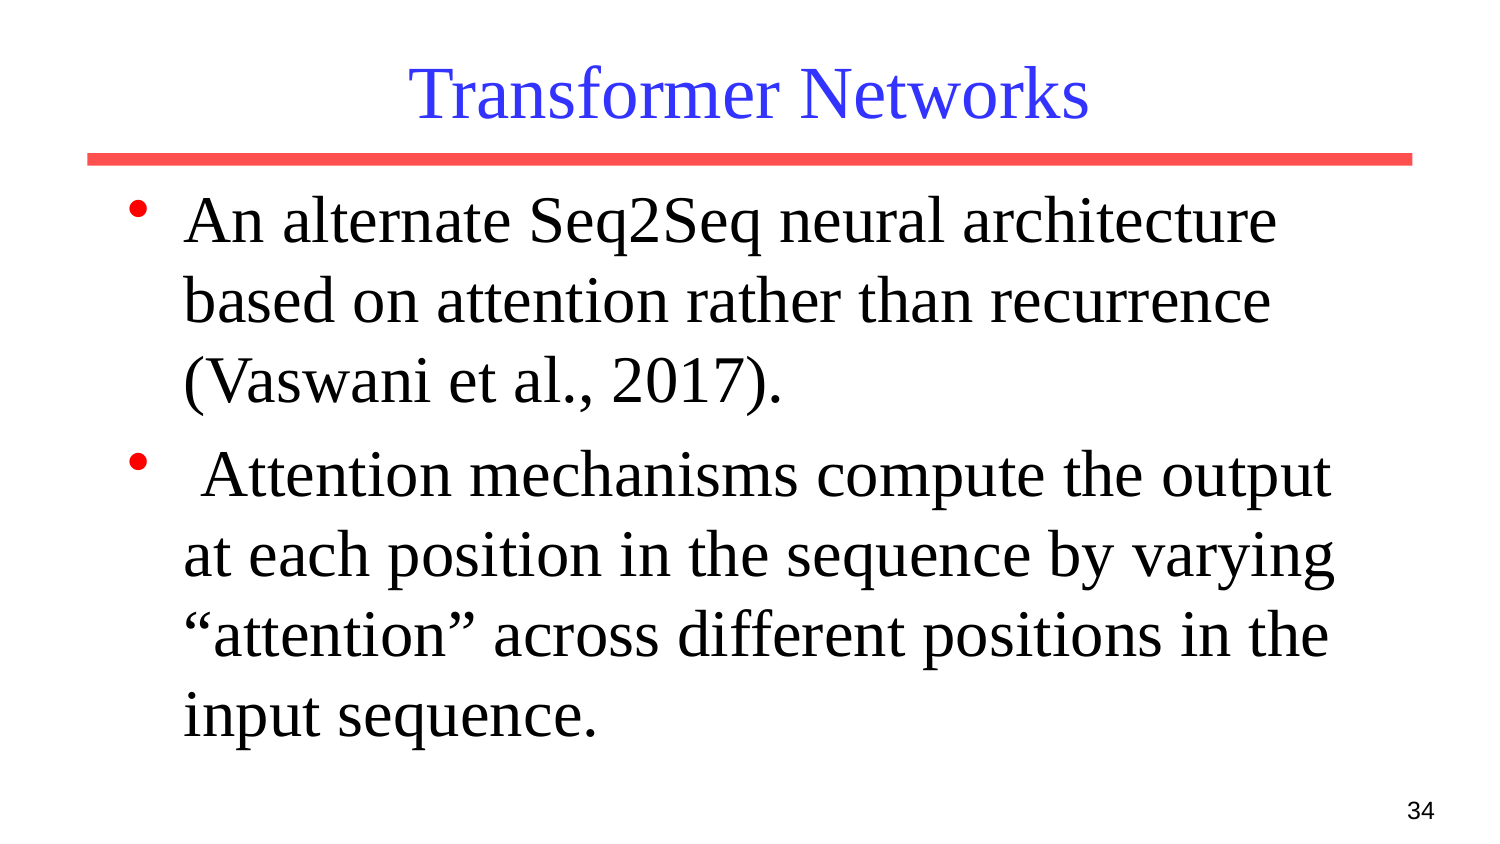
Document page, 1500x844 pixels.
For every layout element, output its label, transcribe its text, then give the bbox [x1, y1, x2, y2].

slide_number 34 [1137, 787, 1451, 844]
list An alternate Seq2Seq neural architecture based on attention rather than recurrence (Vaswani et al., 2017). Attention mechanisms compute the output at each position in the sequence by varying “attention” across different positions in the input sequence. [112, 168, 1388, 746]
title Transformer Networks [112, 27, 1388, 151]
